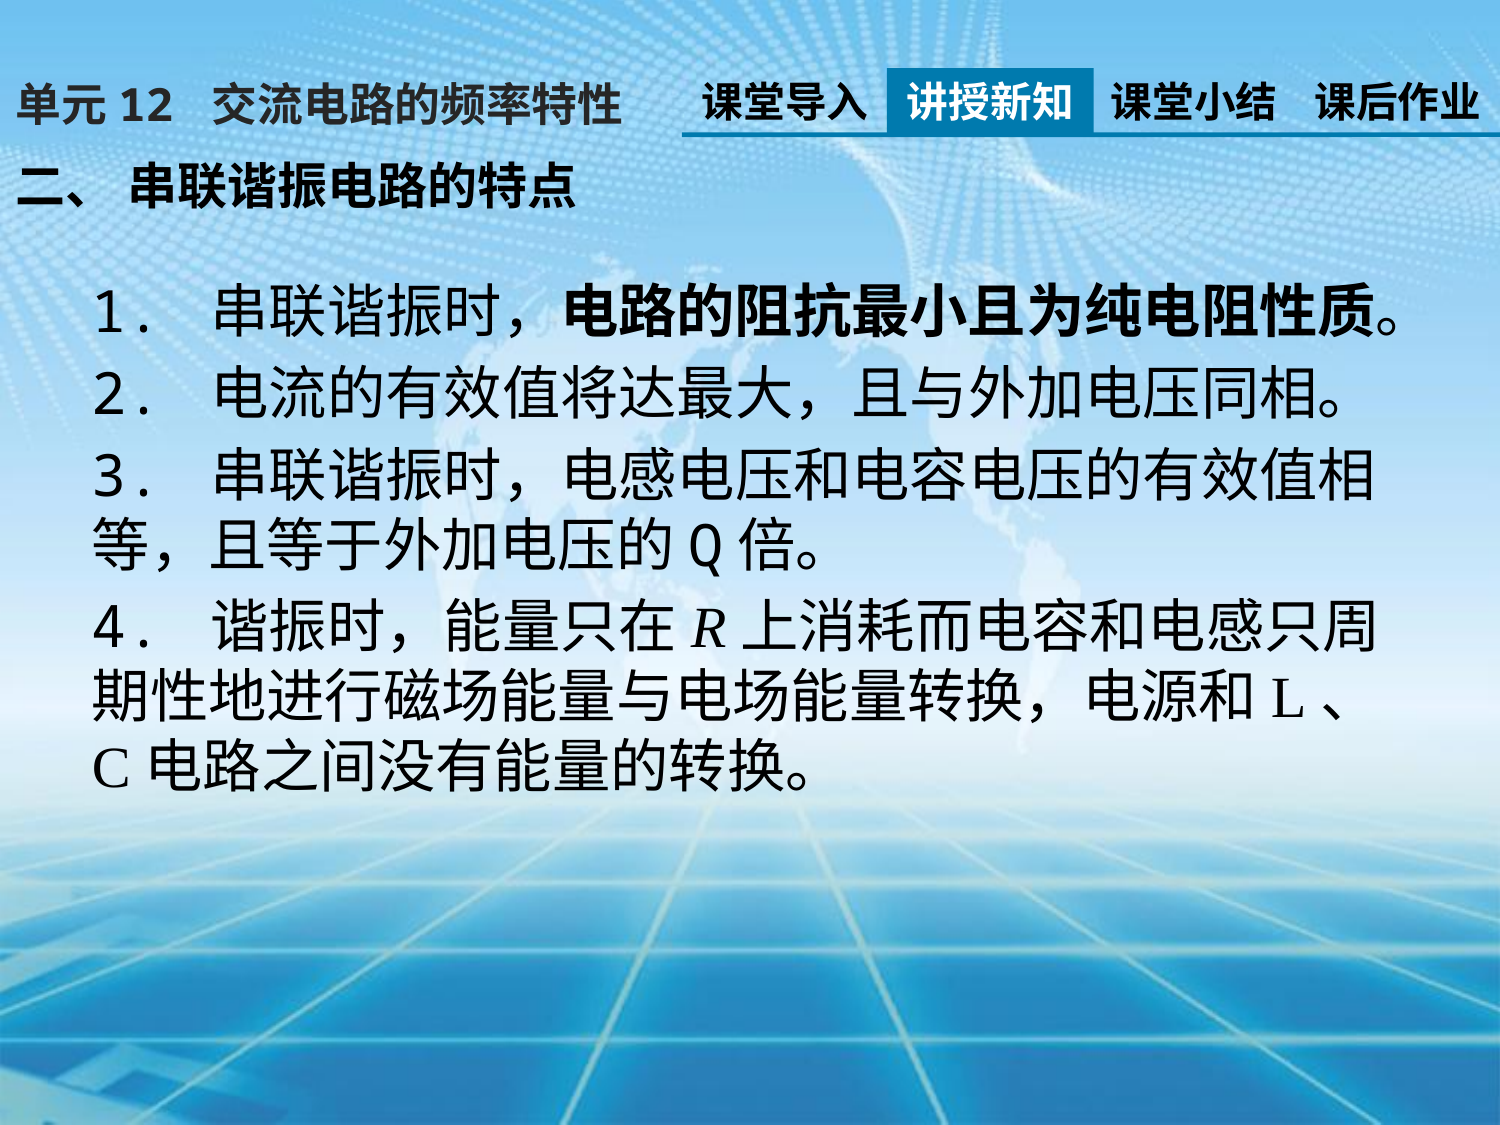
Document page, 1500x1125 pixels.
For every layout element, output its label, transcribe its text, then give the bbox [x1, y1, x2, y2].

text_box 1. 串联谐振时，电路的阻抗最小且为纯电阻性质。 2. 电流的有效值将达最大，且与外加电压同相。 3. 串联谐振时，电感电压和电容电压的有效值相等，且等于外加电压的Q倍。 4. 谐振时，能量只在R上消耗而电容和电感只周期性地进行磁场能量与电场能量转换，电源和L、C电路之间没有能量的转换。 [76, 267, 1427, 902]
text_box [1, 67, 1500, 139]
text_box 二、 串联谐振电路的特点 [1, 147, 752, 223]
picture [0, 0, 1500, 1125]
